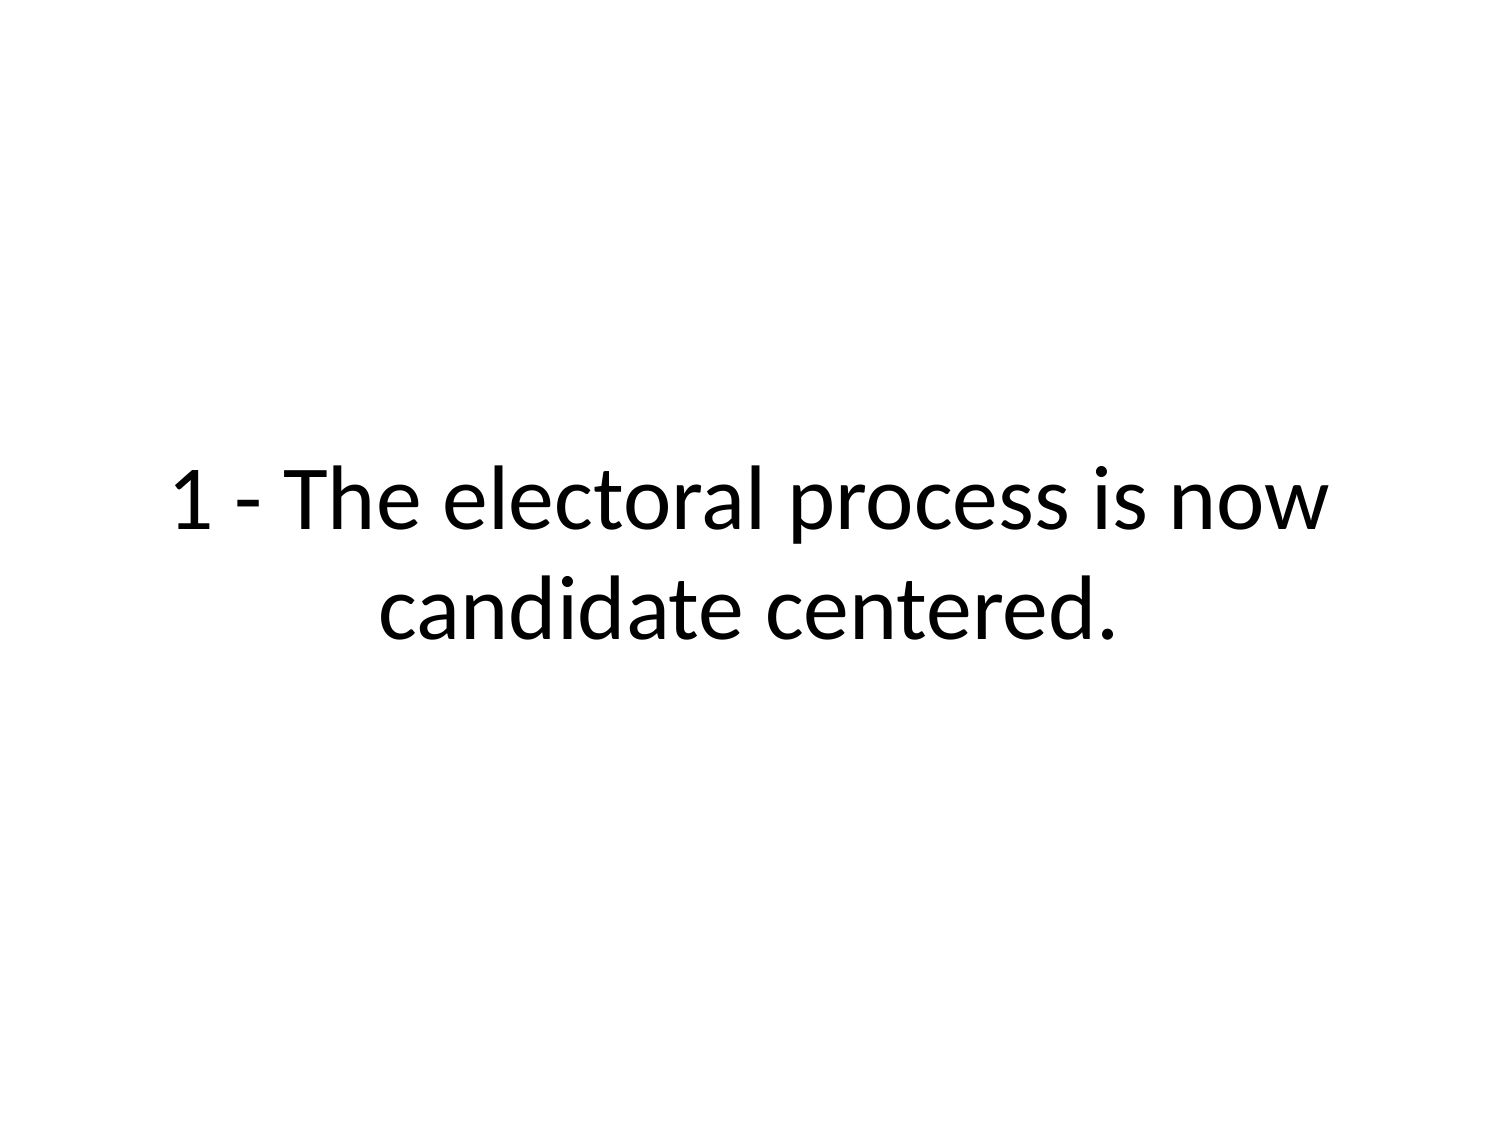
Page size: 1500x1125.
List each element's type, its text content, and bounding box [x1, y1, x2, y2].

title 1 - The electoral process is now candidate centered. [74, 44, 1426, 1051]
